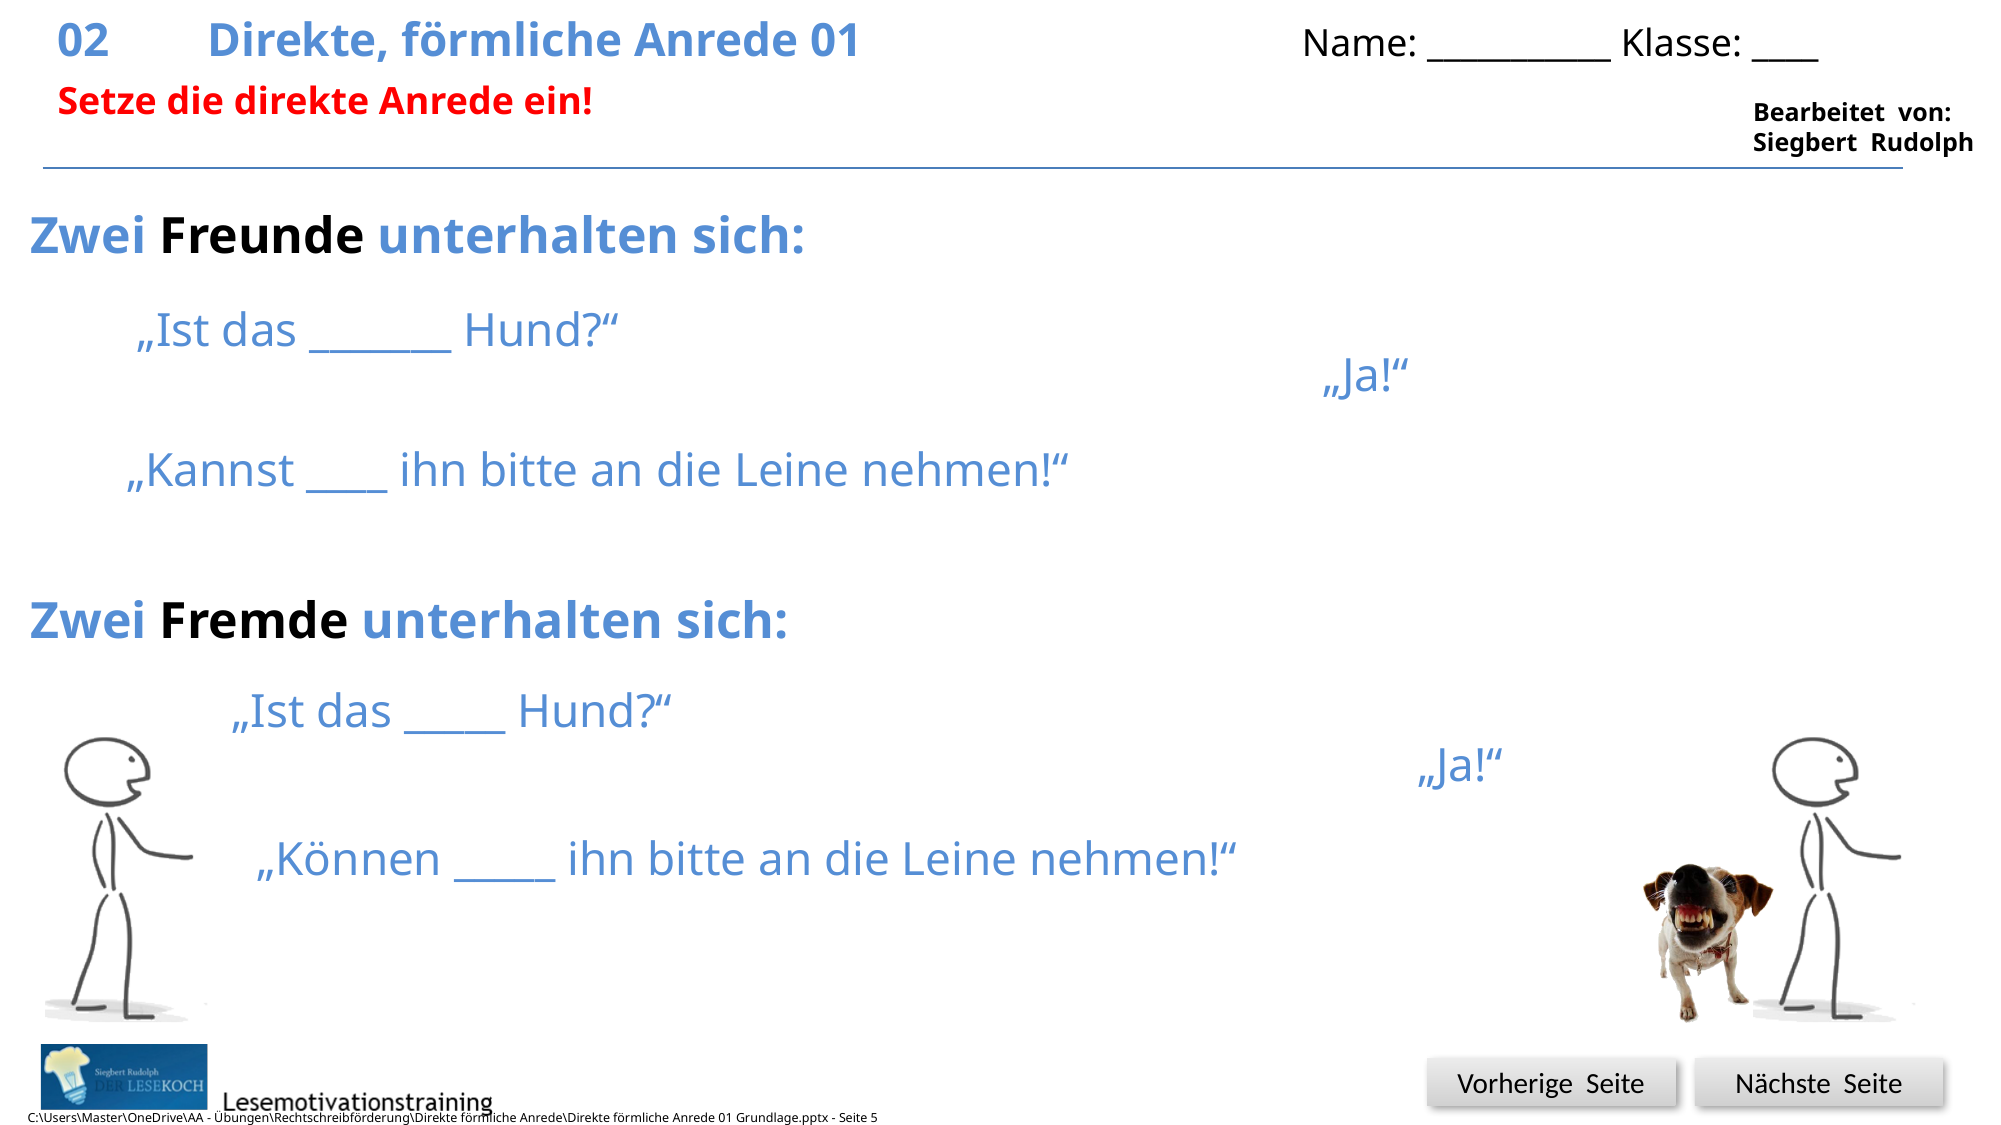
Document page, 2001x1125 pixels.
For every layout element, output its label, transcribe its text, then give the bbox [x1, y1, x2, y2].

text_box Setze die direkte Anrede ein! [42, 69, 1043, 130]
text_box C:\Users\Master\OneDrive\AA - Übungen\Rechtschreibförderung\Direkte förmliche Anrede\Direkte förmliche Anrede 01 Grundlage.pptx - Seite 5 [12, 1102, 893, 1125]
text_box „Ja!“ [1189, 338, 1424, 408]
picture [1619, 714, 1918, 1026]
text_box „Ist das _______ Hund?“ [80, 293, 676, 363]
text_box Zwei Fremde unterhalten sich: [15, 581, 805, 656]
text_box Zwei Freunde unterhalten sich: [15, 196, 821, 271]
picture [44, 714, 209, 1025]
text_box 02 Direkte, förmliche Anrede 01 Name: ___________ Klasse: ____ [42, 3, 2000, 73]
text_box „Kannst ____ ihn bitte an die Leine nehmen!“ [78, 432, 1119, 503]
text_box „Ist das _____ Hund?“ [211, 674, 694, 744]
text_box „Können _____ ihn bitte an die Leine nehmen!“ [213, 822, 1284, 893]
picture [40, 1044, 508, 1102]
text_box „Ja!“ [1283, 728, 1519, 798]
